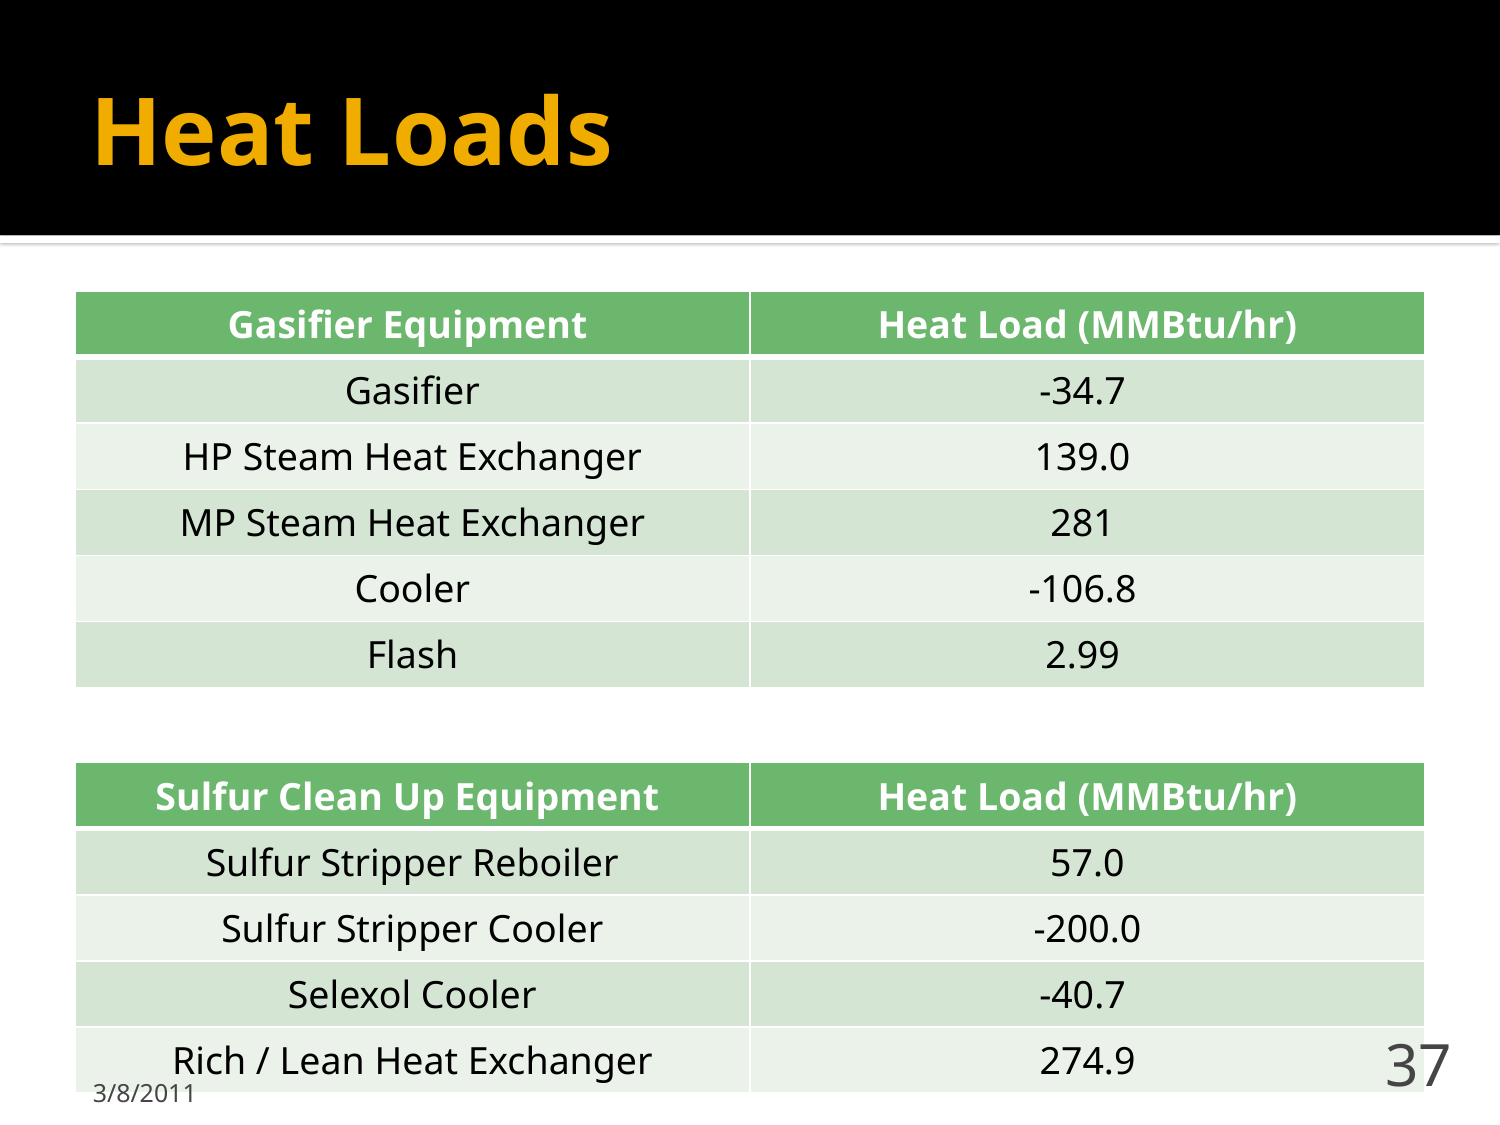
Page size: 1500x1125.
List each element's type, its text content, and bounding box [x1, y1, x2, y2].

table_header Heat Load (MMBtu/hr) [751, 763, 1424, 826]
table_cell Sulfur Stripper Cooler [76, 896, 749, 960]
table_cell HP Steam Heat Exchanger [76, 424, 749, 489]
table_cell MP Steam Heat Exchanger [76, 490, 749, 555]
table_cell -40.7 [751, 962, 1424, 1026]
table_header Heat Load (MMBtu/hr) [751, 292, 1424, 354]
table_cell -106.8 [751, 556, 1424, 621]
table_cell -200.0 [751, 896, 1424, 960]
table_cell -34.7 [751, 360, 1424, 422]
table_cell 139.0 [751, 424, 1424, 489]
table_cell Gasifier [76, 360, 749, 422]
table_cell 274.9 [751, 1028, 1424, 1092]
table_cell 2.99 [751, 622, 1424, 687]
table_cell 281 [751, 490, 1424, 555]
slide_number 37 [1345, 1062, 1467, 1108]
table_header Sulfur Clean Up Equipment [76, 763, 749, 826]
table_cell 57.0 [751, 831, 1424, 894]
table_header Gasifier Equipment [76, 292, 749, 354]
table_cell Rich / Lean Heat Exchanger [76, 1028, 749, 1092]
table_cell Cooler [76, 556, 749, 621]
table_cell Flash [76, 622, 749, 687]
table_cell Selexol Cooler [76, 962, 749, 1026]
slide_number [75, 1062, 425, 1108]
title Heat Loads [75, 25, 1425, 231]
table_cell Sulfur Stripper Reboiler [76, 831, 749, 894]
